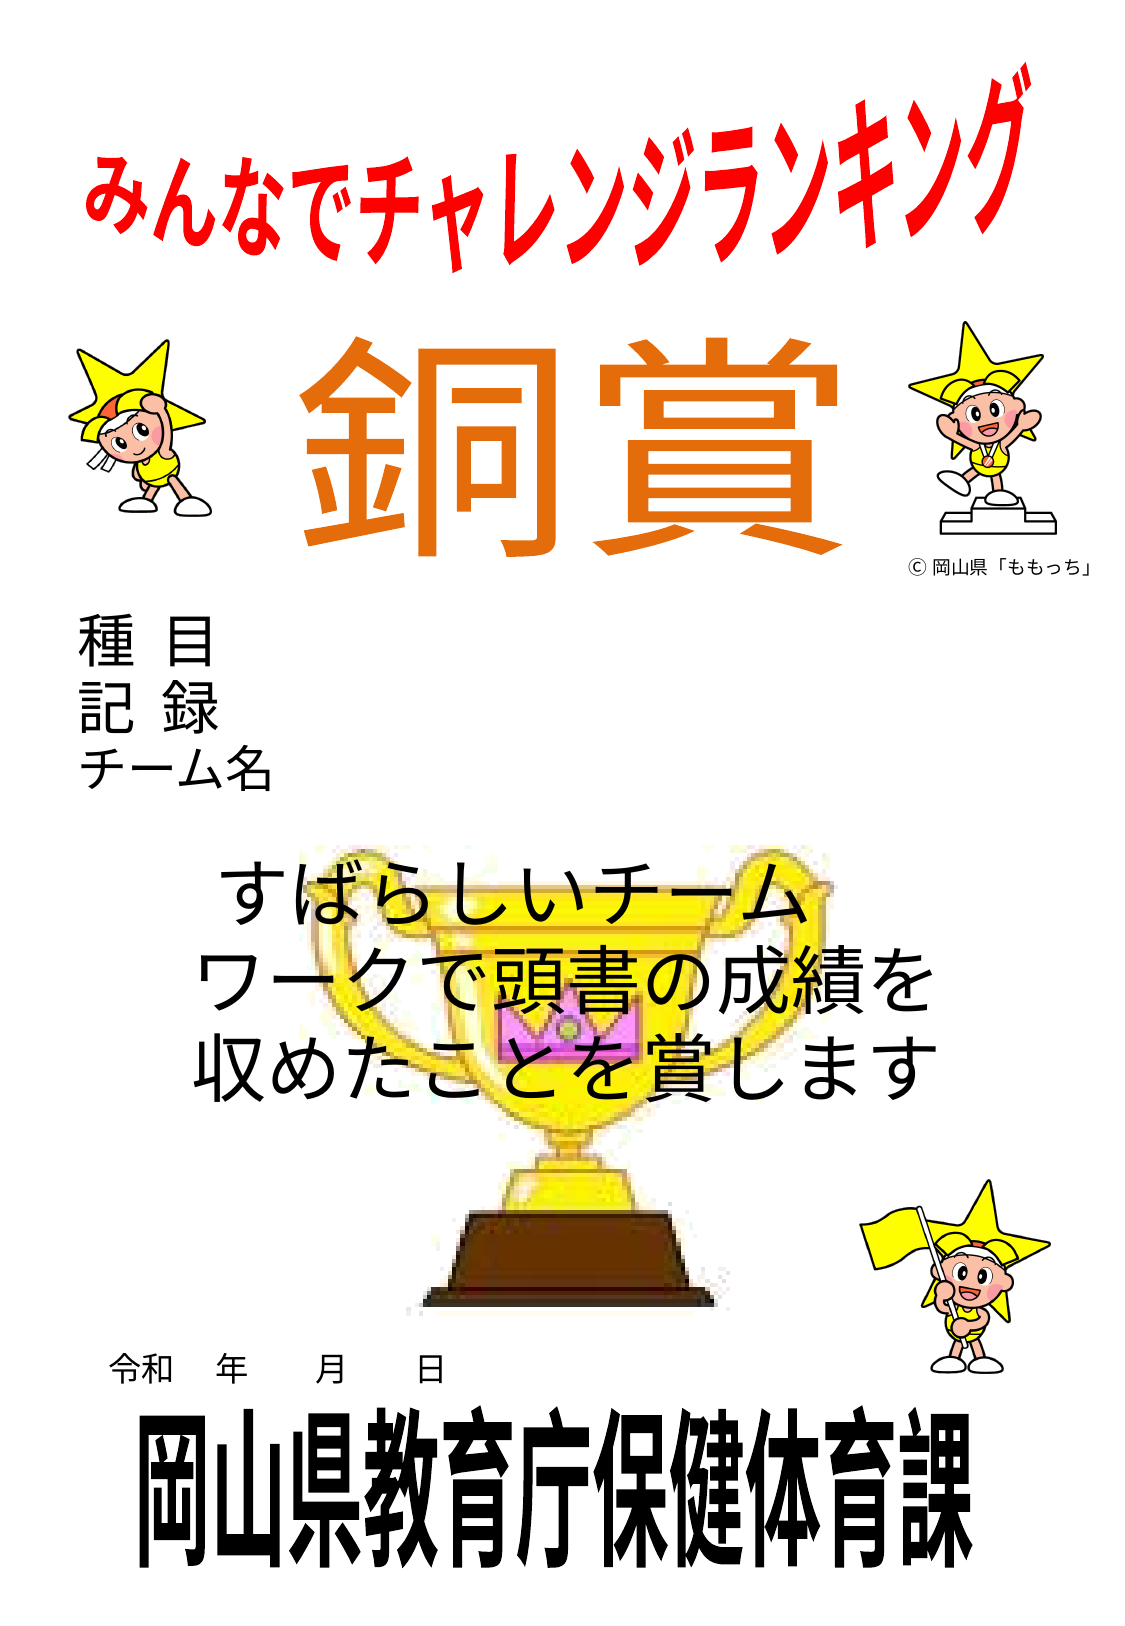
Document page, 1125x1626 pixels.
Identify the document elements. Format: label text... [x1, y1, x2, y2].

picture [67, 339, 212, 518]
picture [908, 321, 1058, 536]
text_box すばらしいチームワークで頭書の成績を収めたことを賞します [187, 845, 298, 1155]
text_box Ⓒ岡山県「ももっち」 [884, 553, 1125, 584]
picture [858, 1179, 1052, 1375]
text_box 種 目 記 録 チーム名 [68, 600, 1035, 822]
text_box すばらしいチームワークで頭書の成績を収めたことを賞します [844, 845, 955, 1155]
picture [298, 845, 844, 1316]
text_box 令和 年 月 日 [39, 1343, 456, 1398]
